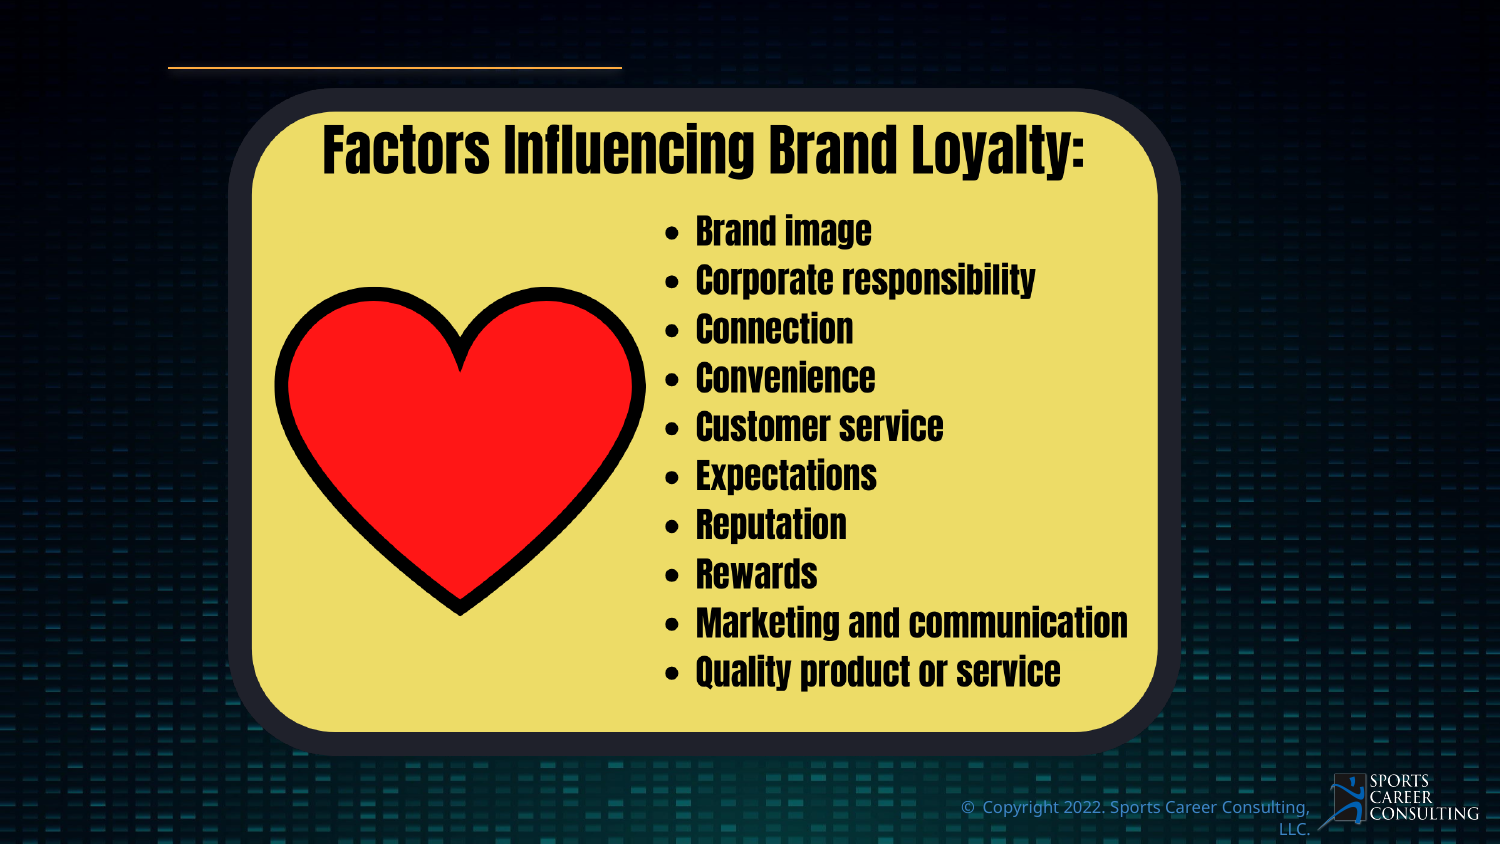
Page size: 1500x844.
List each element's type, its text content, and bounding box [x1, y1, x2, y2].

text_box © Copyright 2022. Sports Career Consulting, LLC. [914, 769, 1326, 844]
picture [0, 0, 1500, 844]
